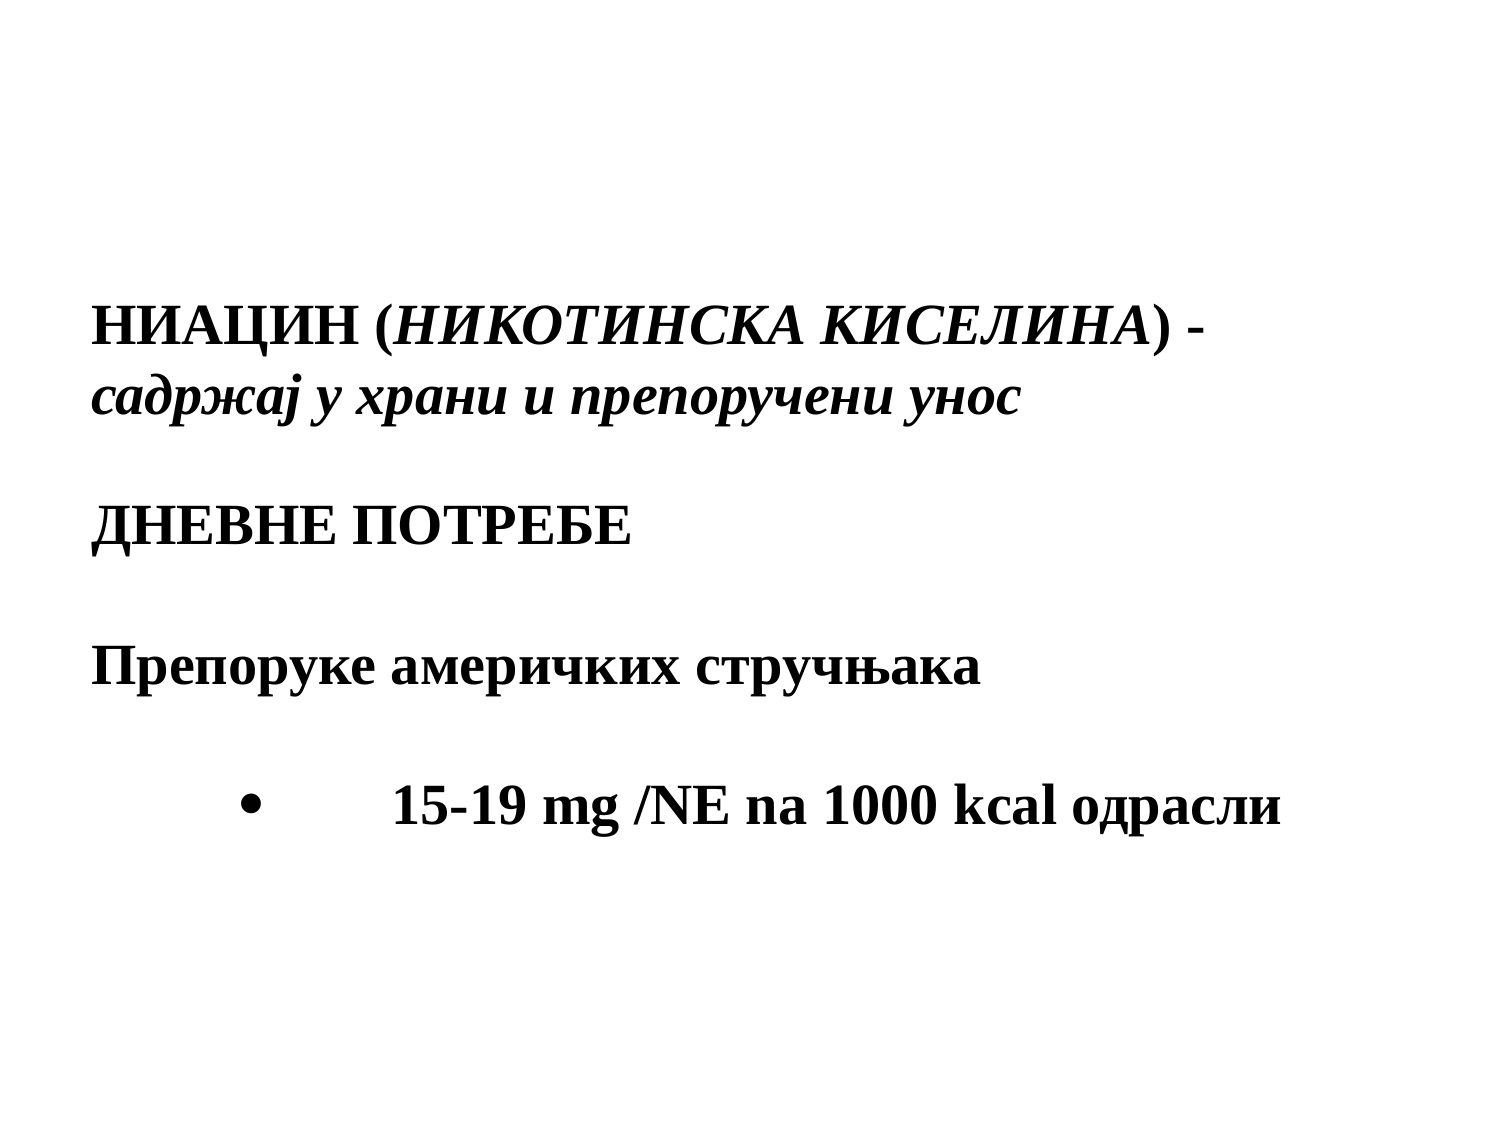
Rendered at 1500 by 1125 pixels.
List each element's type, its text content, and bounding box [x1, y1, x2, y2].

text_box НИАЦИН (НИКОТИНСКА КИСЕЛИНА) - садржај у храни и препоручени унос ДНЕВНЕ ПОТРЕБЕ Препоруке америчких стручњака · 15-19 mg /NE na 1000 kcаl одрасли [76, 278, 1340, 984]
